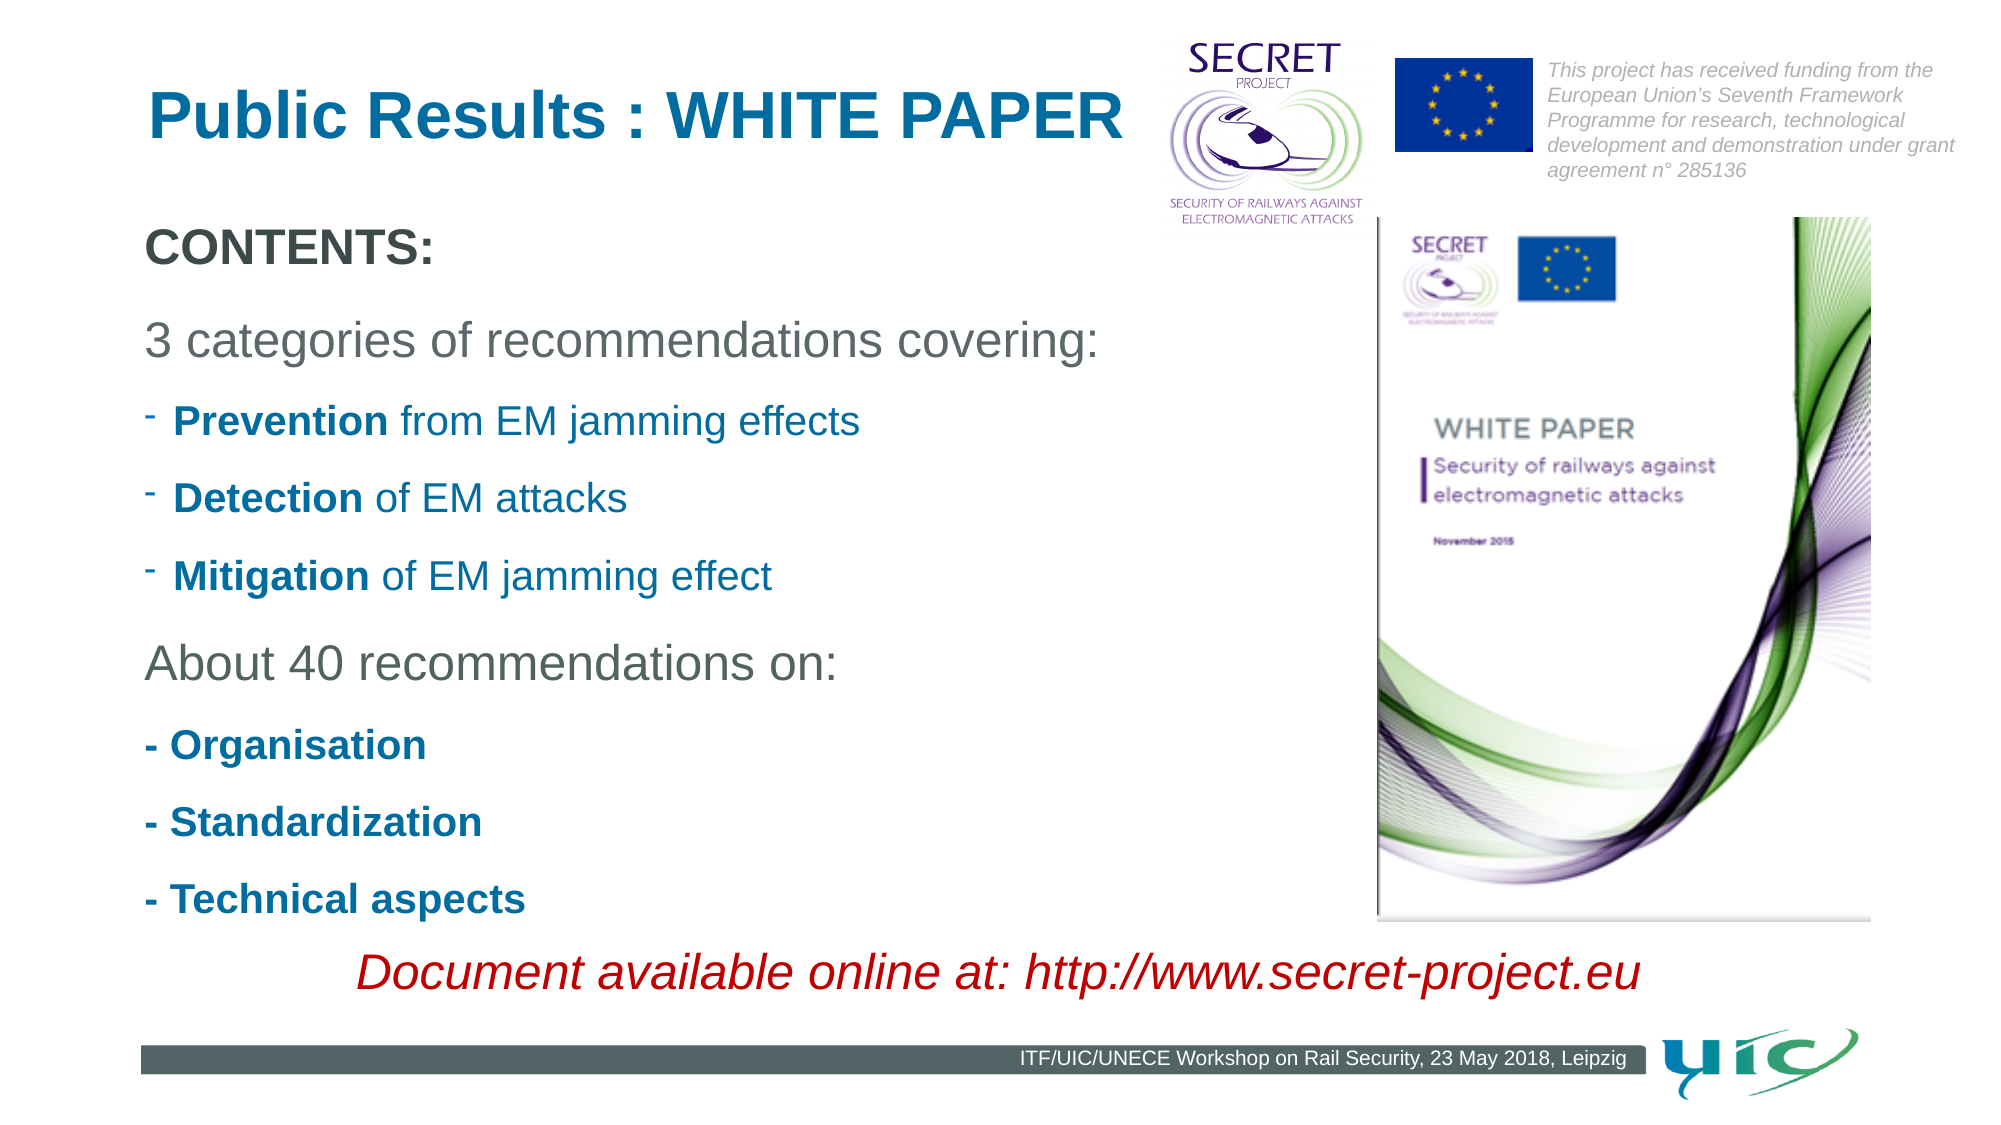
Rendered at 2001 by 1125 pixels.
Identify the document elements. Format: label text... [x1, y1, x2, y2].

text_box CONTENTS: 3 categories of recommendations covering: Prevention from EM jamming effects Detection of EM attacks Mitigation of EM jamming effect About 40 recommendations on: - Organisation - Standardization - Technical aspects [129, 207, 1157, 933]
picture [1395, 58, 1534, 152]
footer ITF/UIC/UNECE Workshop on Rail Security, 23 May 2018, Leipzig [669, 1044, 1639, 1092]
text_box This project has received funding from the European Union’s Seventh Framework Programme for research, technological development and demonstration under grant agreement n° 285136 [1532, 49, 2000, 189]
text_box Document available online at: http://www.secret-project.eu [191, 932, 1695, 1008]
title Public Results : WHITE PAPER [148, 70, 1151, 154]
picture [1156, 25, 1871, 922]
picture [141, 1027, 1859, 1100]
